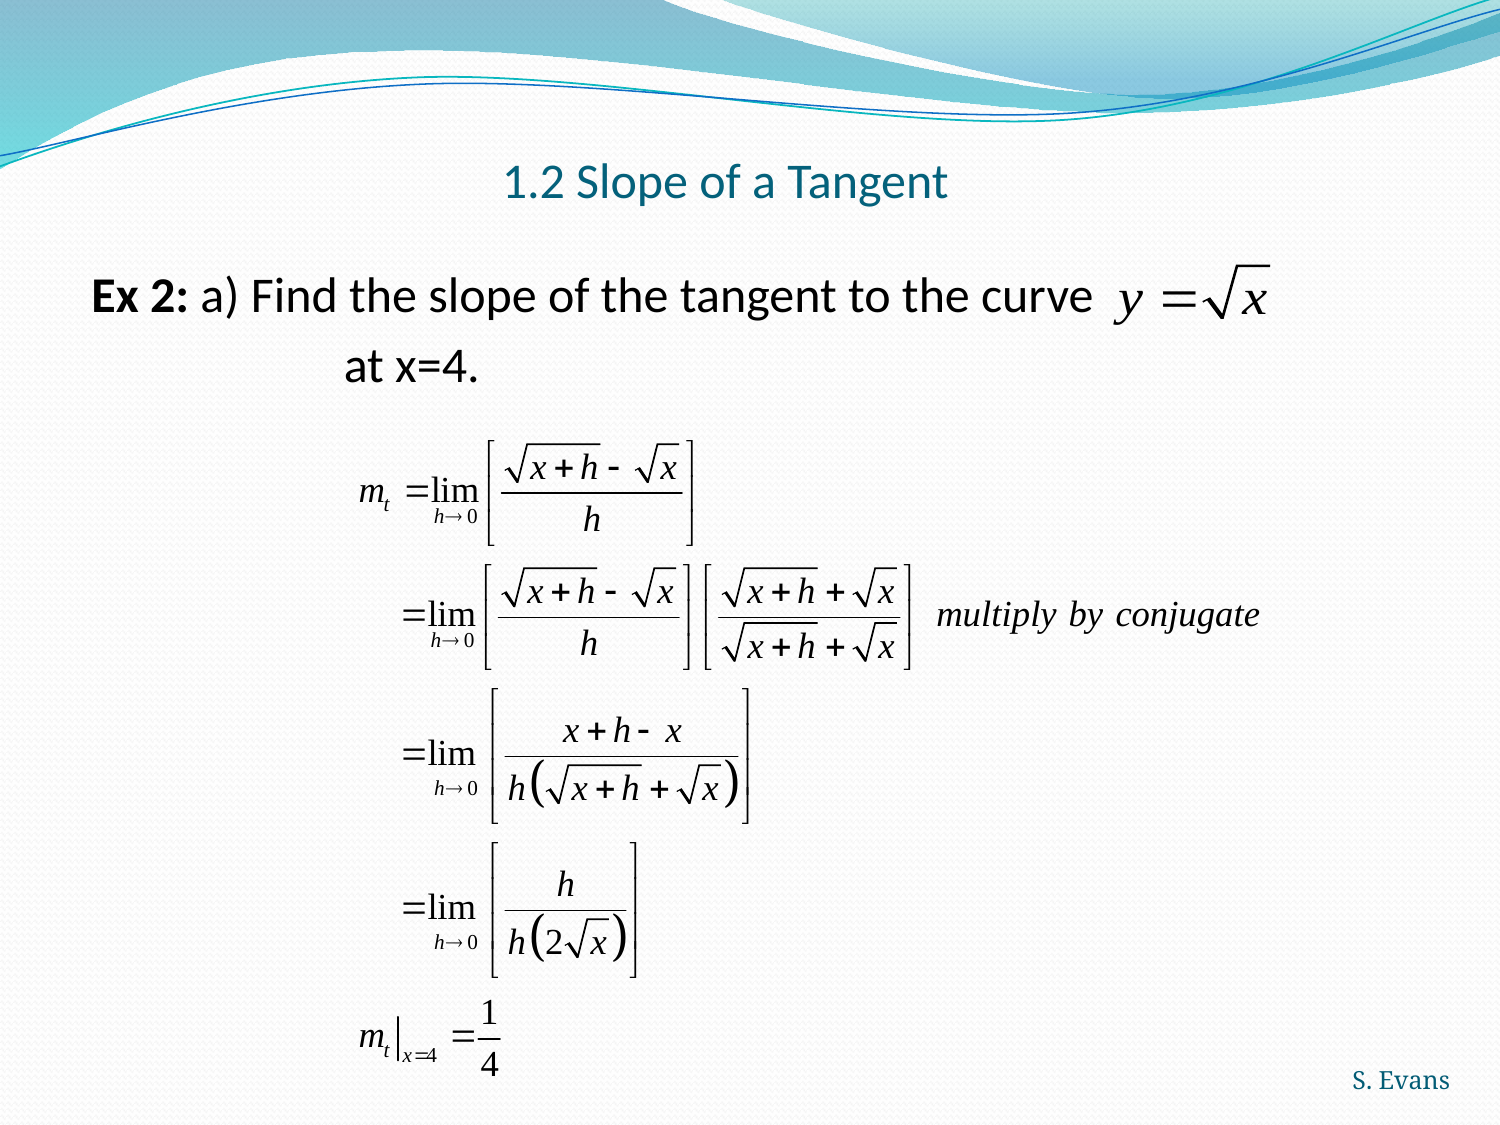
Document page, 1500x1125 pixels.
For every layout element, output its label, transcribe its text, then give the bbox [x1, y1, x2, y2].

footer S. Evans [1352, 1035, 1453, 1095]
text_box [1104, 255, 1283, 336]
list Ex 2: a) Find the slope of the tangent to the curve at x=4. [76, 255, 1425, 1038]
title 1.2 Slope of a Tangent [501, 115, 987, 209]
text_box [352, 432, 1268, 1084]
